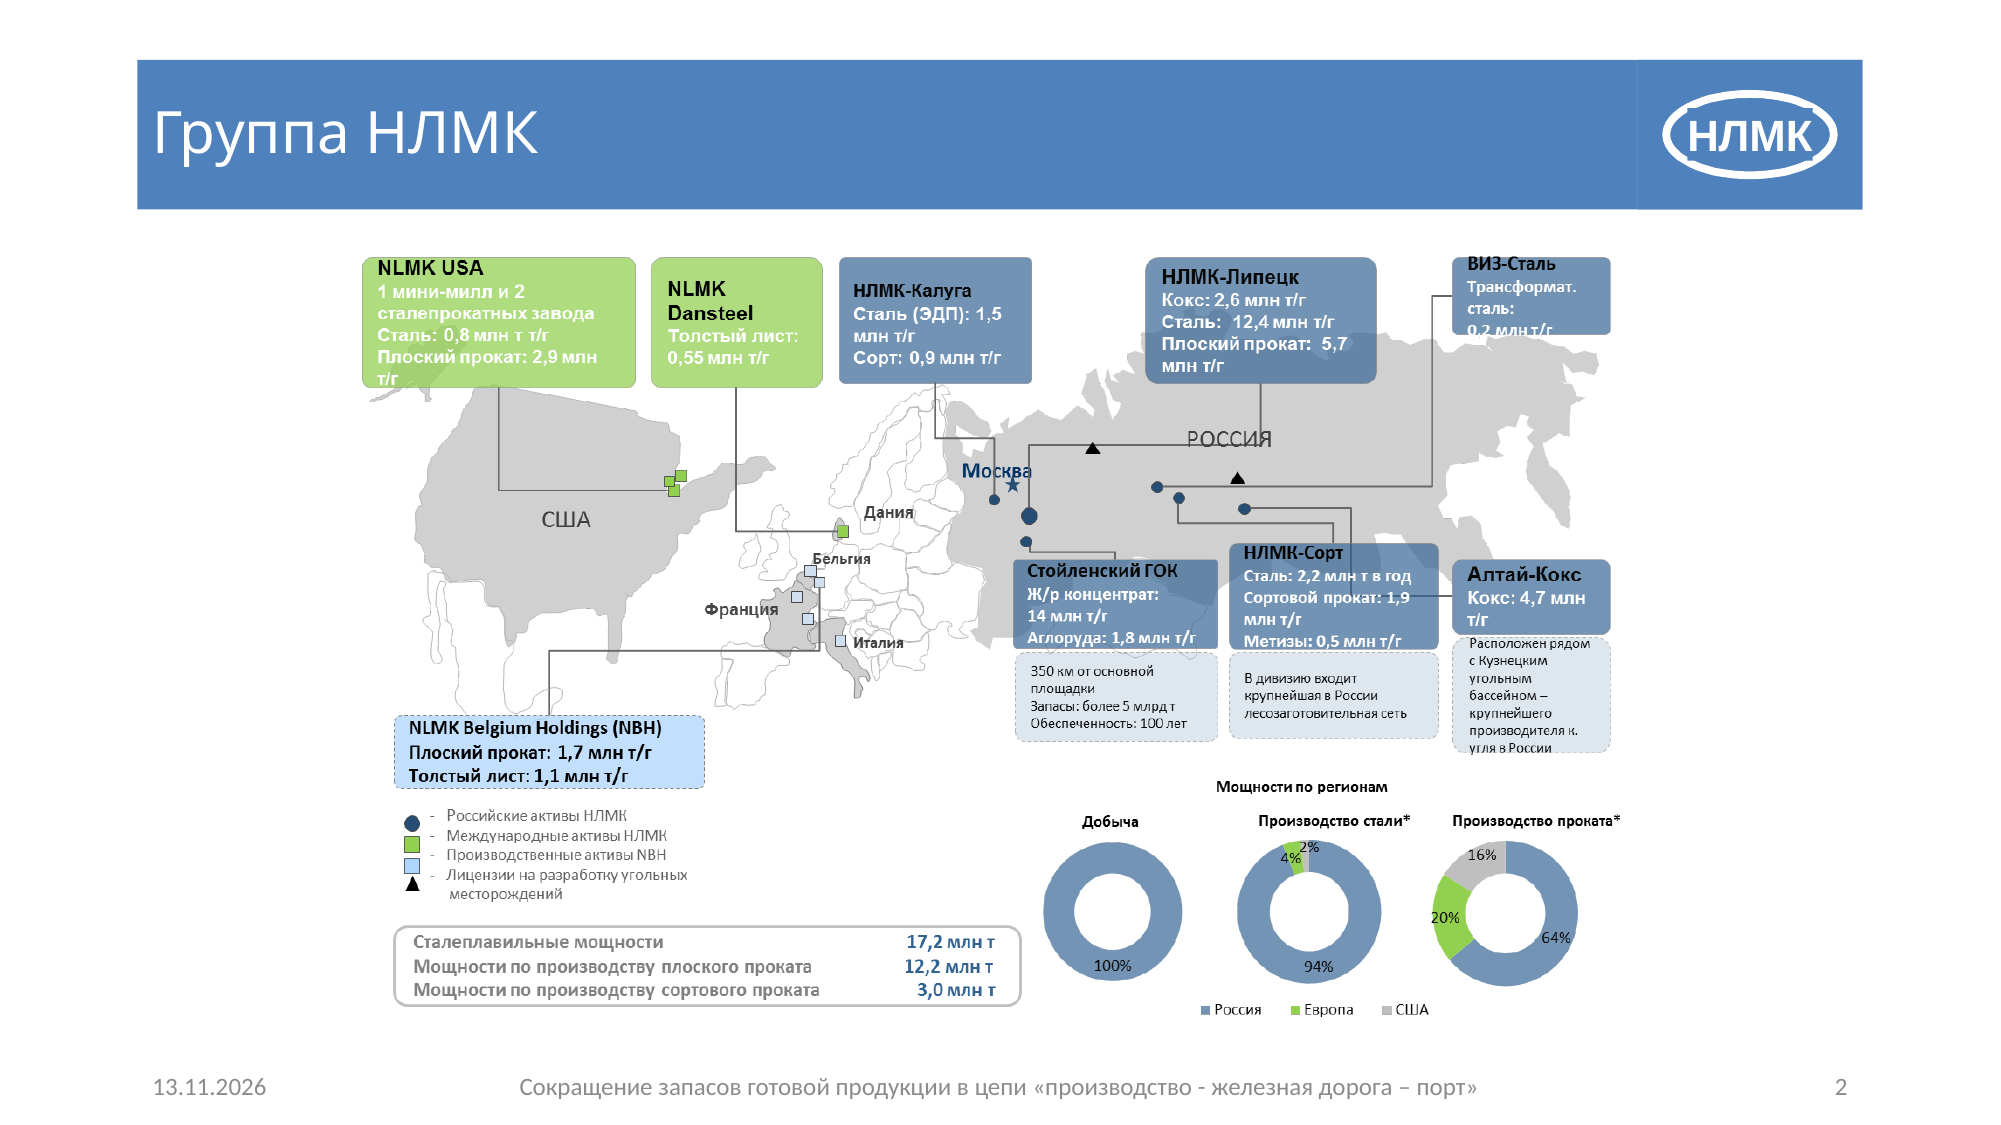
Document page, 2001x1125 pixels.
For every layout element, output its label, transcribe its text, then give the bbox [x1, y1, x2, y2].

title Группа НЛМК [137, 59, 1638, 210]
slide_number 2 [1412, 1068, 1863, 1103]
footer Сокращение запасов готовой продукции в цепи «производство - железная дорога – порт» [458, 1068, 1412, 1103]
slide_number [137, 1068, 458, 1103]
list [362, 243, 1638, 1035]
